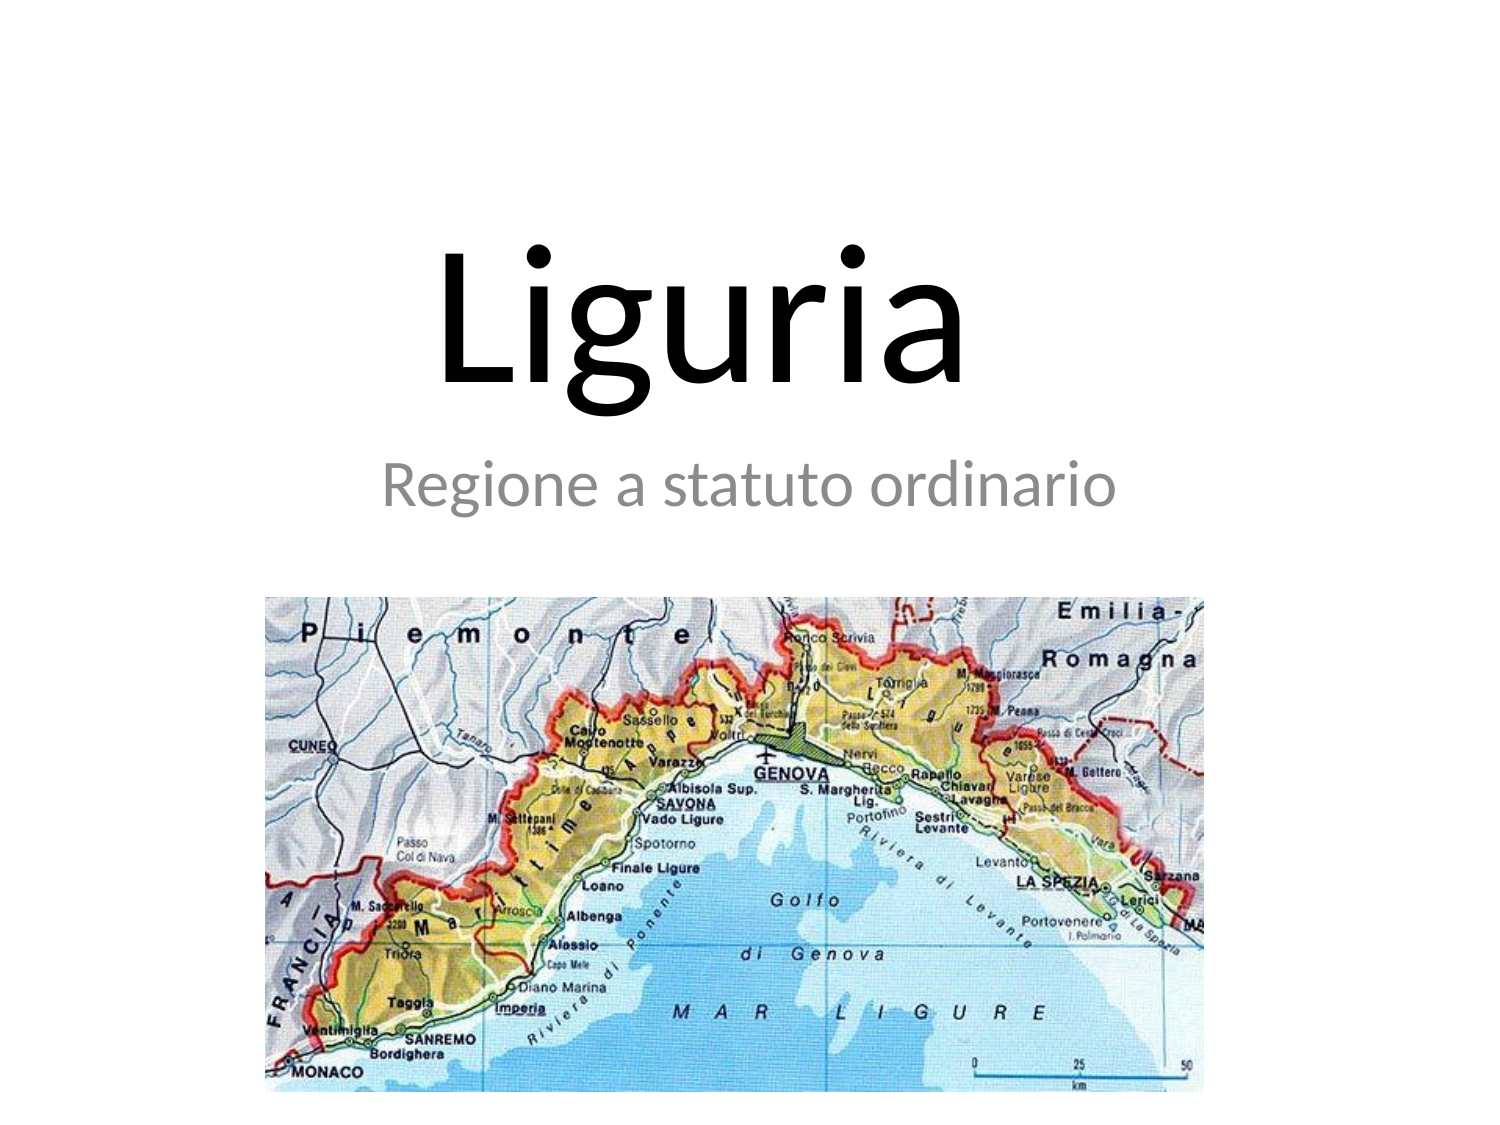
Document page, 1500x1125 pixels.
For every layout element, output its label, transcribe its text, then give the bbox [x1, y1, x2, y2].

picture [265, 597, 1204, 1092]
title Liguria [64, 54, 1340, 551]
subtitle Regione a statuto ordinario [225, 432, 1275, 610]
